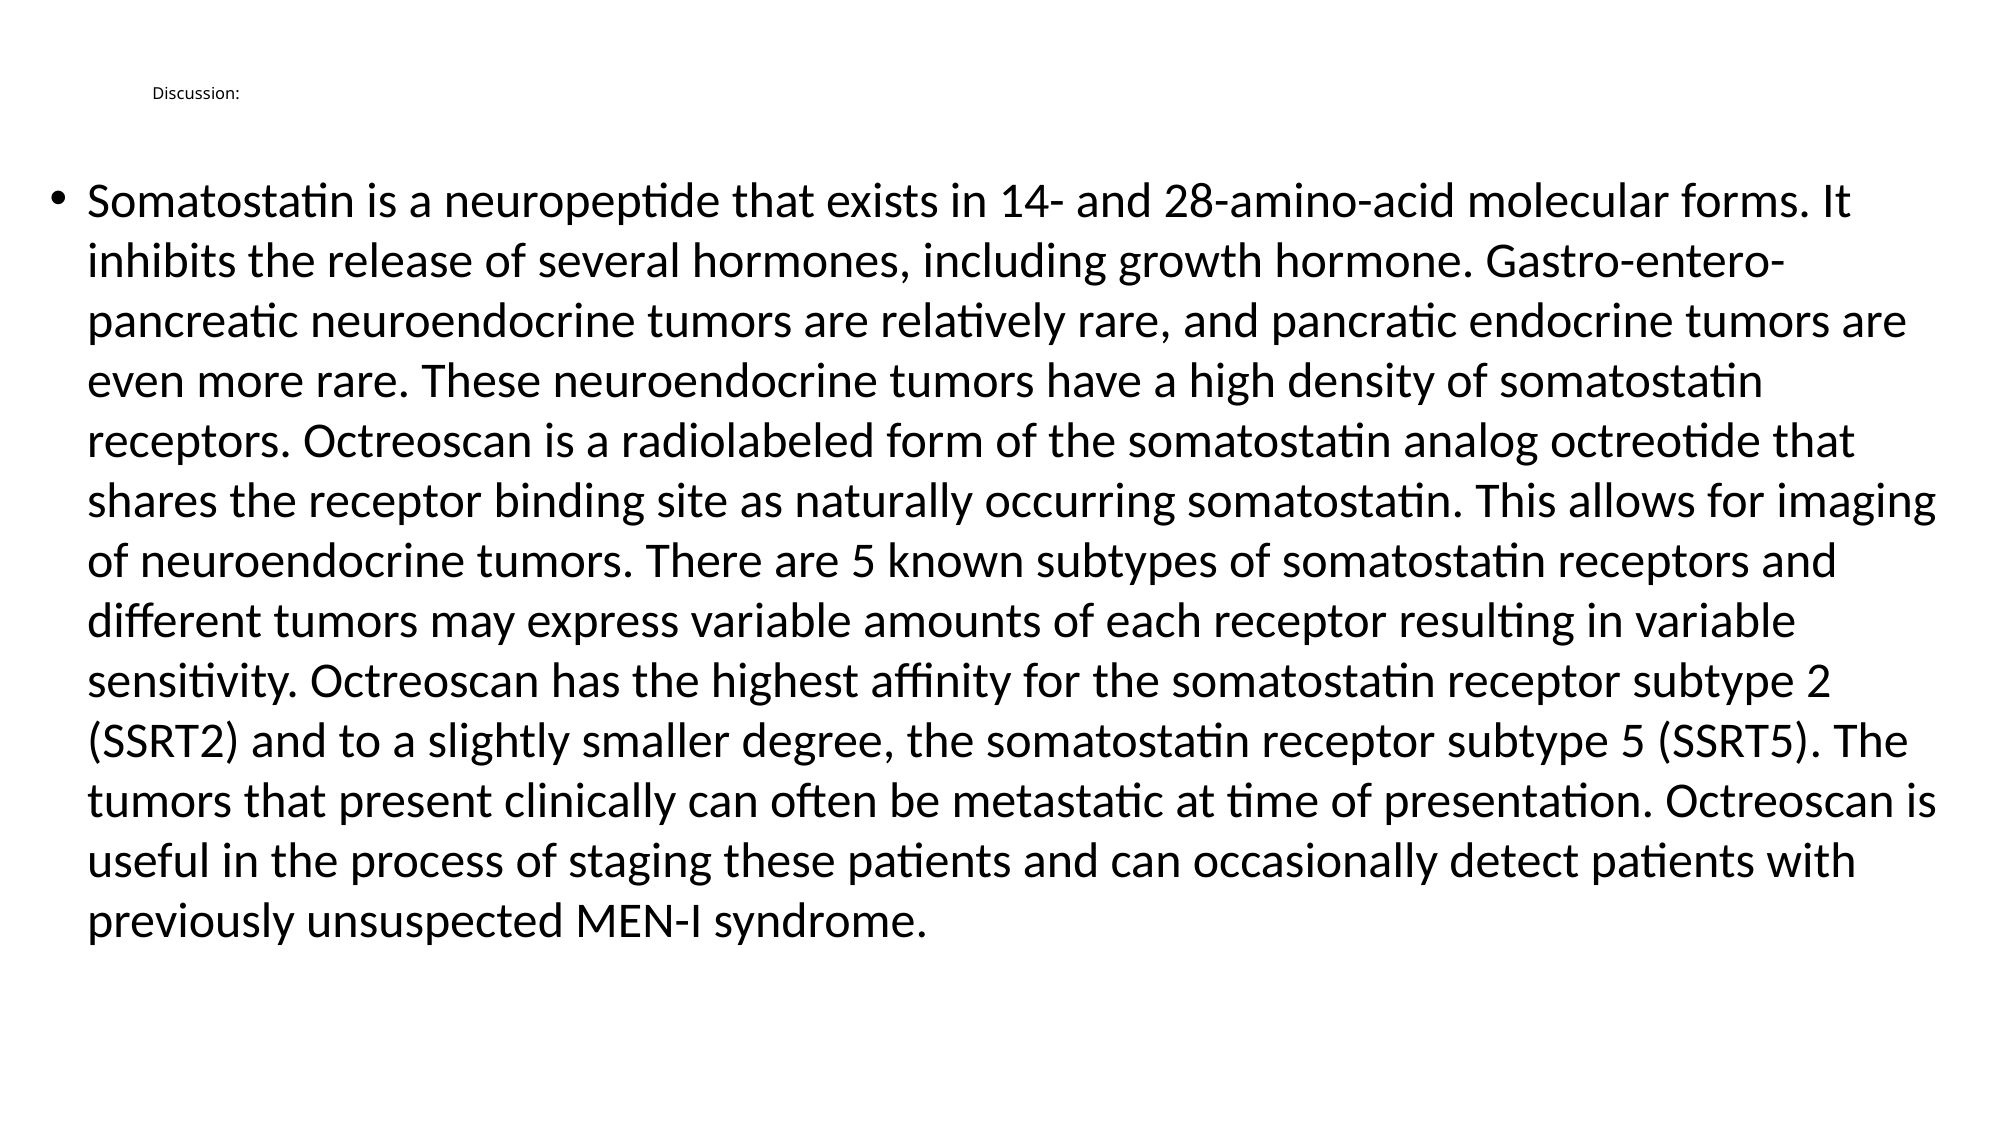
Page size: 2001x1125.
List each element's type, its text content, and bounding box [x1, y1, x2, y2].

list Somatostatin is a neuropeptide that exists in 14- and 28-amino-acid molecular forms. It inhibits the release of several hormones, including growth hormone. Gastro-entero-pancreatic neuroendocrine tumors are relatively rare, and pancratic endocrine tumors are even more rare. These neuroendocrine tumors have a high density of somatostatin receptors. Octreoscan is a radiolabeled form of the somatostatin analog octreotide that shares the receptor binding site as naturally occurring somatostatin. This allows for imaging of neuroendocrine tumors. There are 5 known subtypes of somatostatin receptors and different tumors may express variable amounts of each receptor resulting in variable sensitivity. Octreoscan has the highest affinity for the somatostatin receptor subtype 2 (SSRT2) and to a slightly smaller degree, the somatostatin receptor subtype 5 (SSRT5). The tumors that present clinically can often be metastatic at time of presentation. Octreoscan is useful in the process of staging these patients and can occasionally detect patients with previously unsuspected MEN-I syndrome. [34, 159, 1963, 1014]
title Discussion: [137, 59, 1863, 131]
